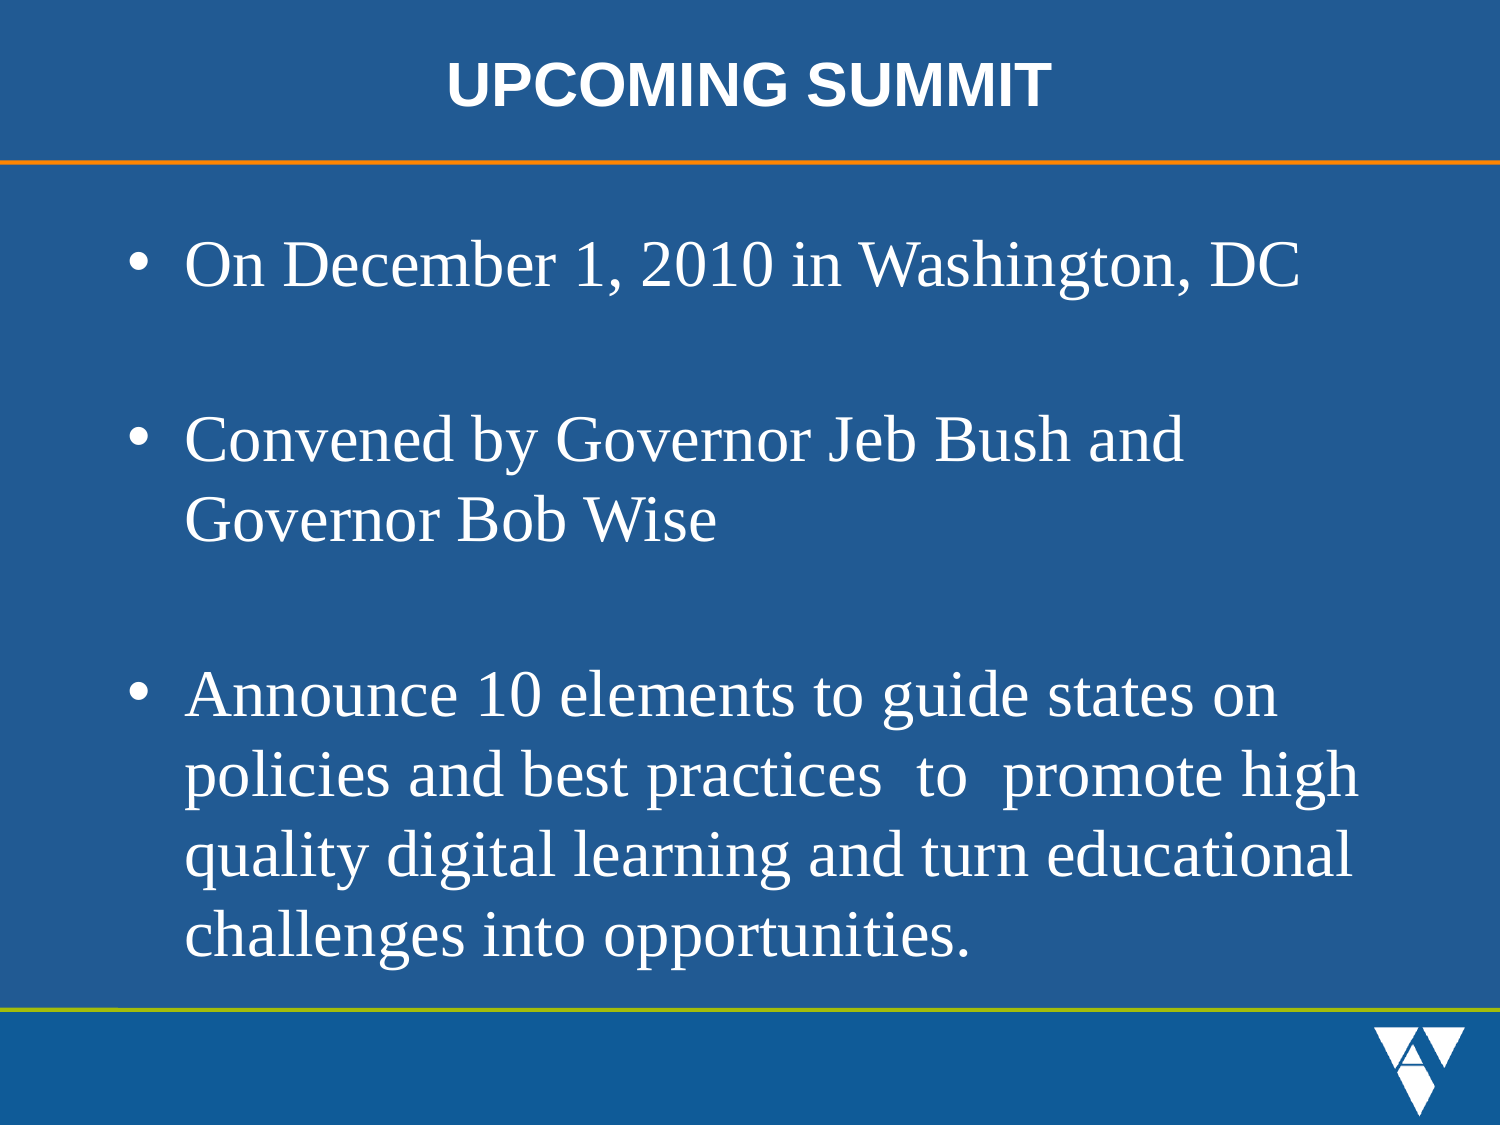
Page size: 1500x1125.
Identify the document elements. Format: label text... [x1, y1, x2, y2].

text_box UPCOMING SUMMIT [0, 24, 1500, 138]
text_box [0, 1009, 1500, 1125]
list On December 1, 2010 in Washington, DC Convened by Governor Jeb Bush and Governor Bob Wise Announce 10 elements to guide states on policies and best practices to promote high quality digital learning and turn educational challenges into opportunities. [112, 212, 1389, 1006]
